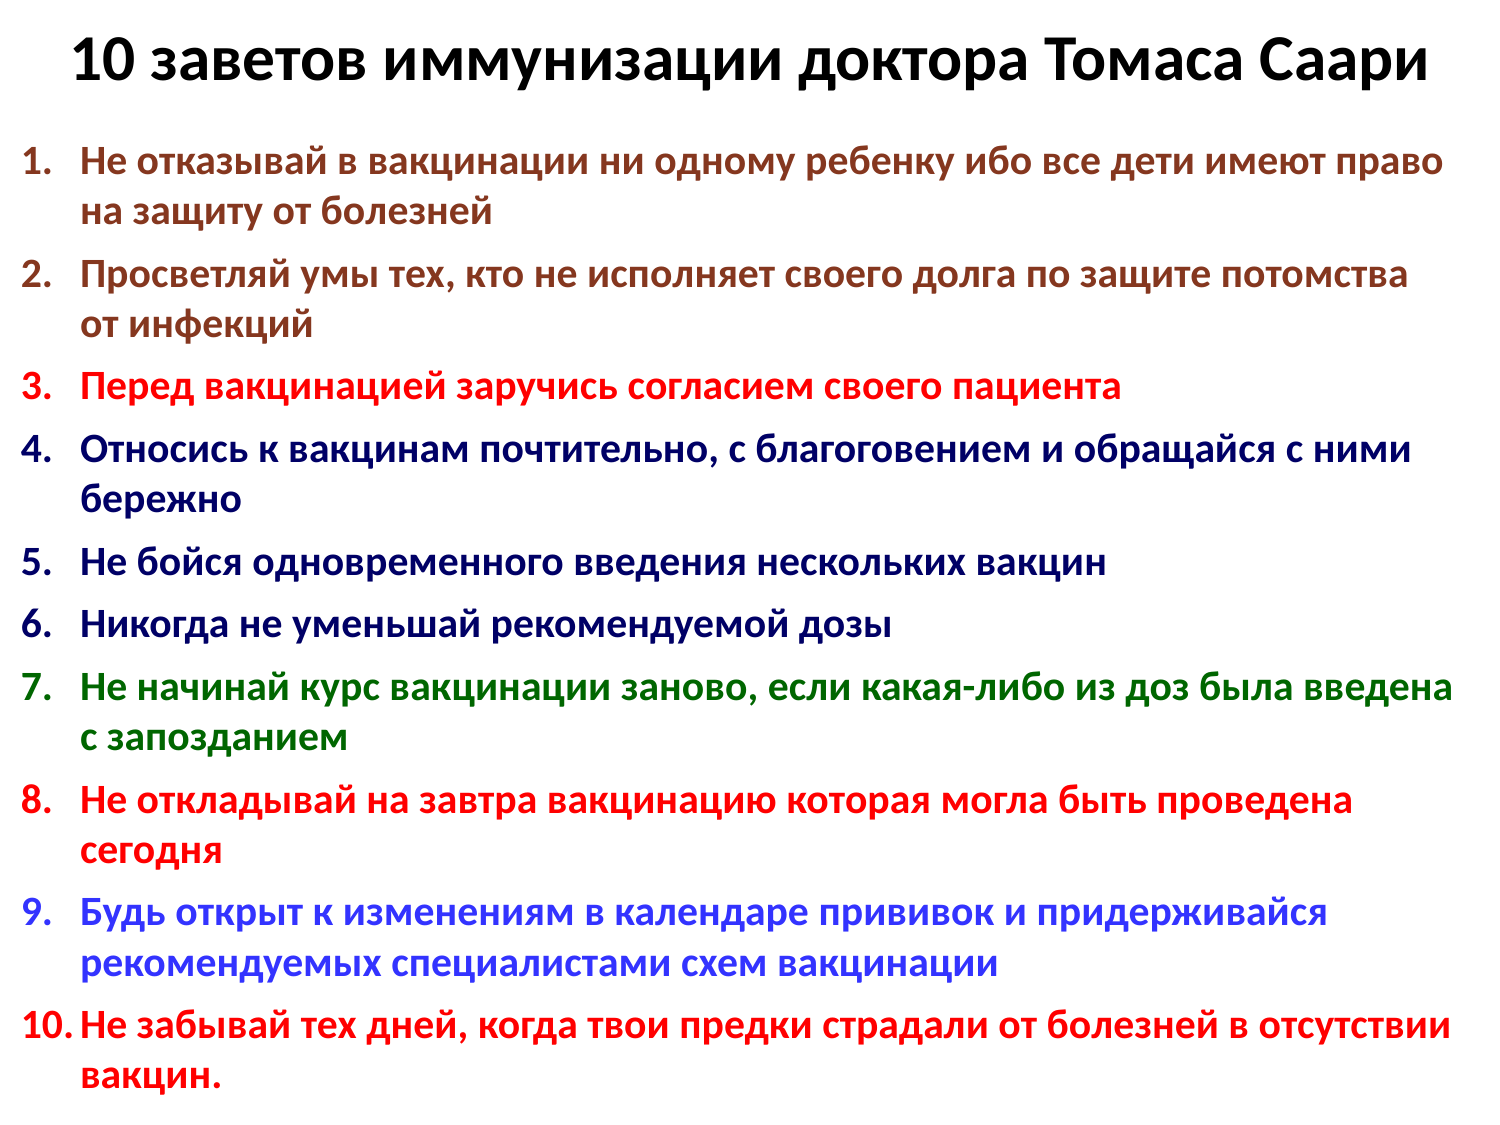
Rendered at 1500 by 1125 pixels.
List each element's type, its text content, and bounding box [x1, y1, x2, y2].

title 10 заветов иммунизации доктора Томаса Саари [53, 7, 1447, 102]
list Не отказывай в вакцинации ни одному ребенку ибо все дети имеют право на защиту от болезней Просветляй умы тех, кто не исполняет своего долга по защите потомства от инфекций Перед вакцинацией заручись согласием своего пациента Относись к вакцинам почтительно, с благоговением и обращайся с ними бережно Не бойся одновременного введения нескольких вакцин Никогда не уменьшай рекомендуемой дозы Не начинай курс вакцинации заново, если какая-либо из доз была введена с запозданием Не откладывай на завтра вакцинацию которая могла быть проведена сегодня Будь открыт к изменениям в календаре прививок и придерживайся рекомендуемых специалистами схем вакцинации Не забывай тех дней, когда твои предки страдали от болезней в отсутствии вакцин. [5, 125, 1471, 1125]
